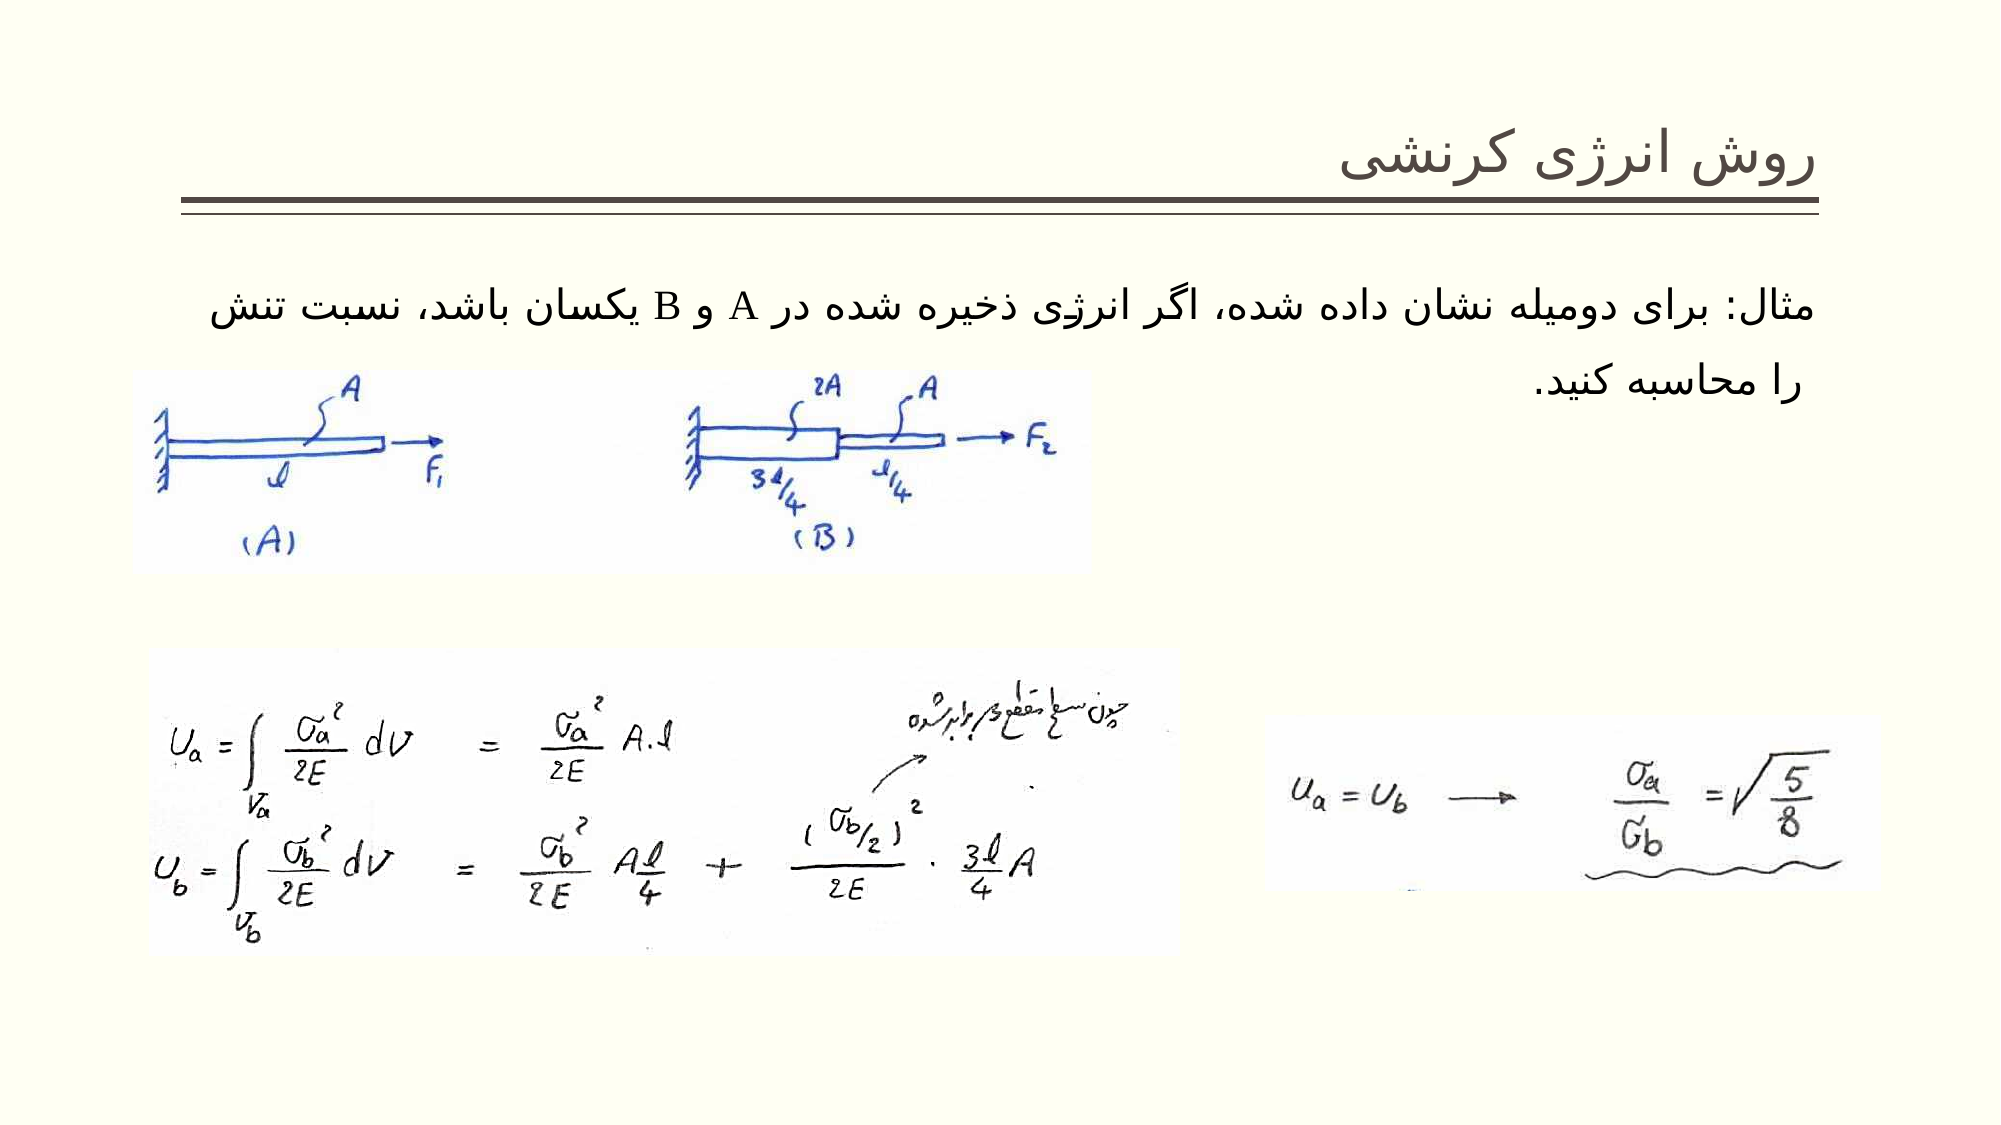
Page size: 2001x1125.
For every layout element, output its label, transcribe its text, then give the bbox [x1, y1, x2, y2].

picture [132, 370, 1092, 574]
picture [149, 648, 1180, 956]
picture [1265, 715, 1881, 891]
title روش انرژی کرنشی [181, 12, 1819, 193]
